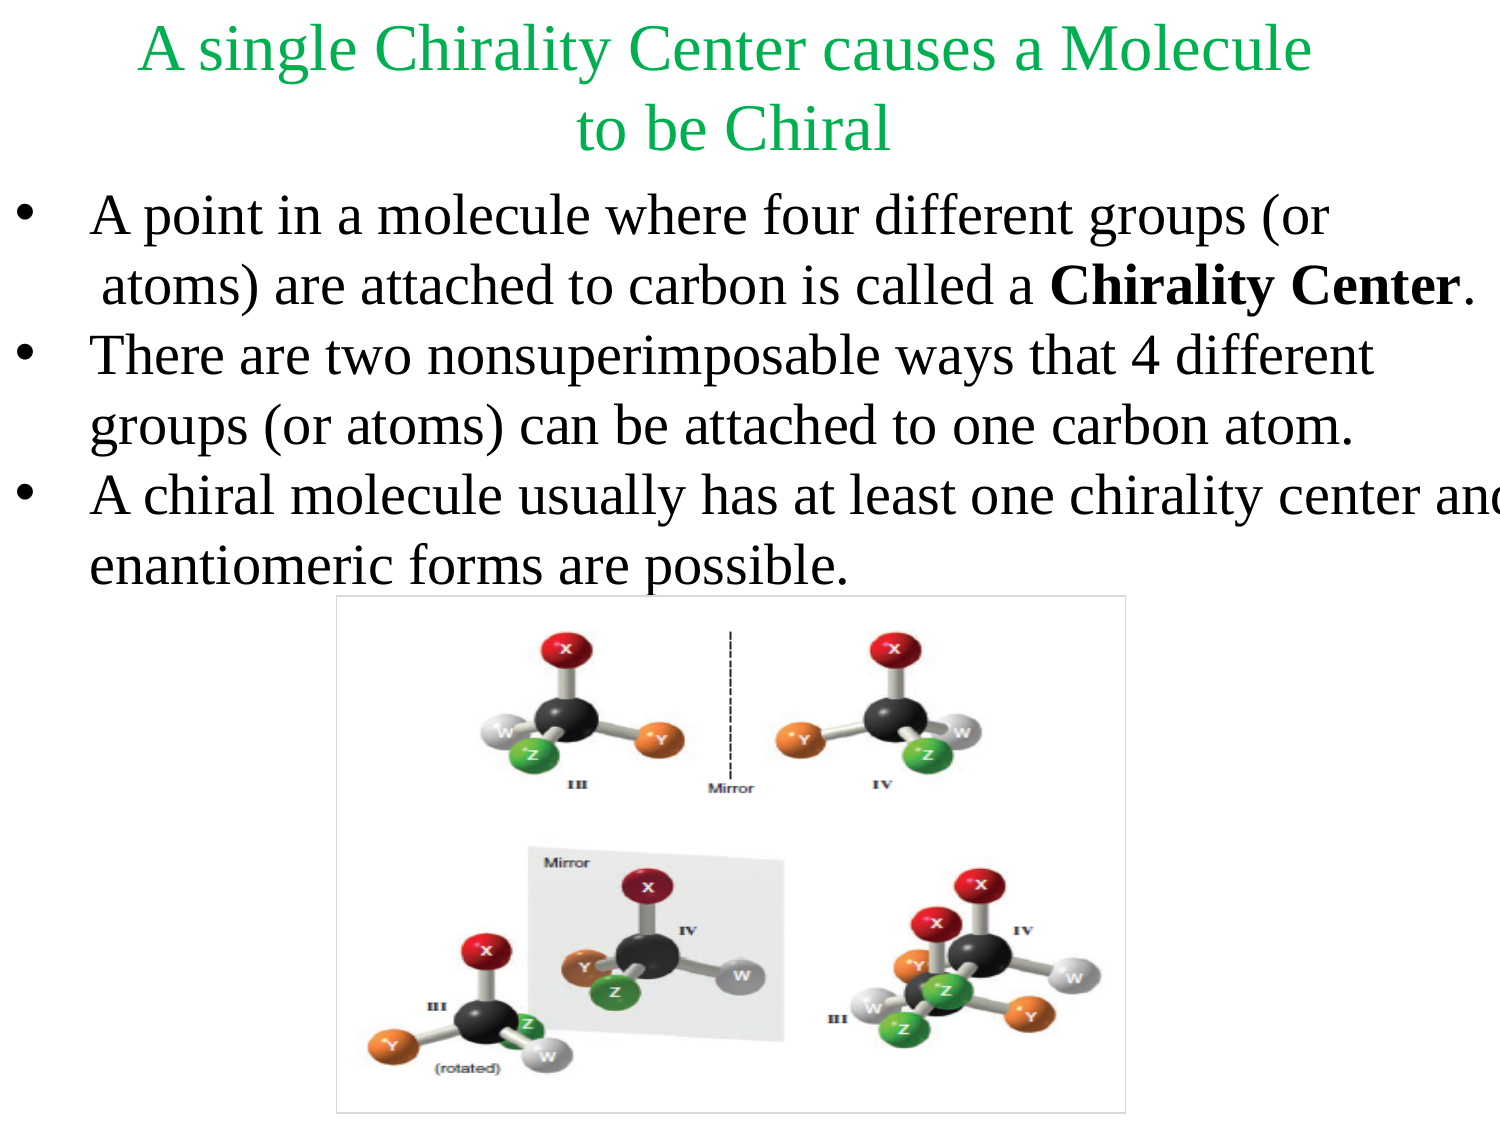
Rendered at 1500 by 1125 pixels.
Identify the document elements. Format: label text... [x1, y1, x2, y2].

text_box A point in a molecule where four different groups (or atoms) are attached to carbon is called a Chirality Center. There are two nonsuperimposable ways that 4 different groups (or atoms) can be attached to one carbon atom. A chiral molecule usually has at least one chirality center and enantiomeric forms are possible. [0, 168, 1500, 604]
text_box A single Chirality Center causes a Molecule to be Chiral [3, 0, 1466, 168]
picture [337, 596, 1126, 1113]
